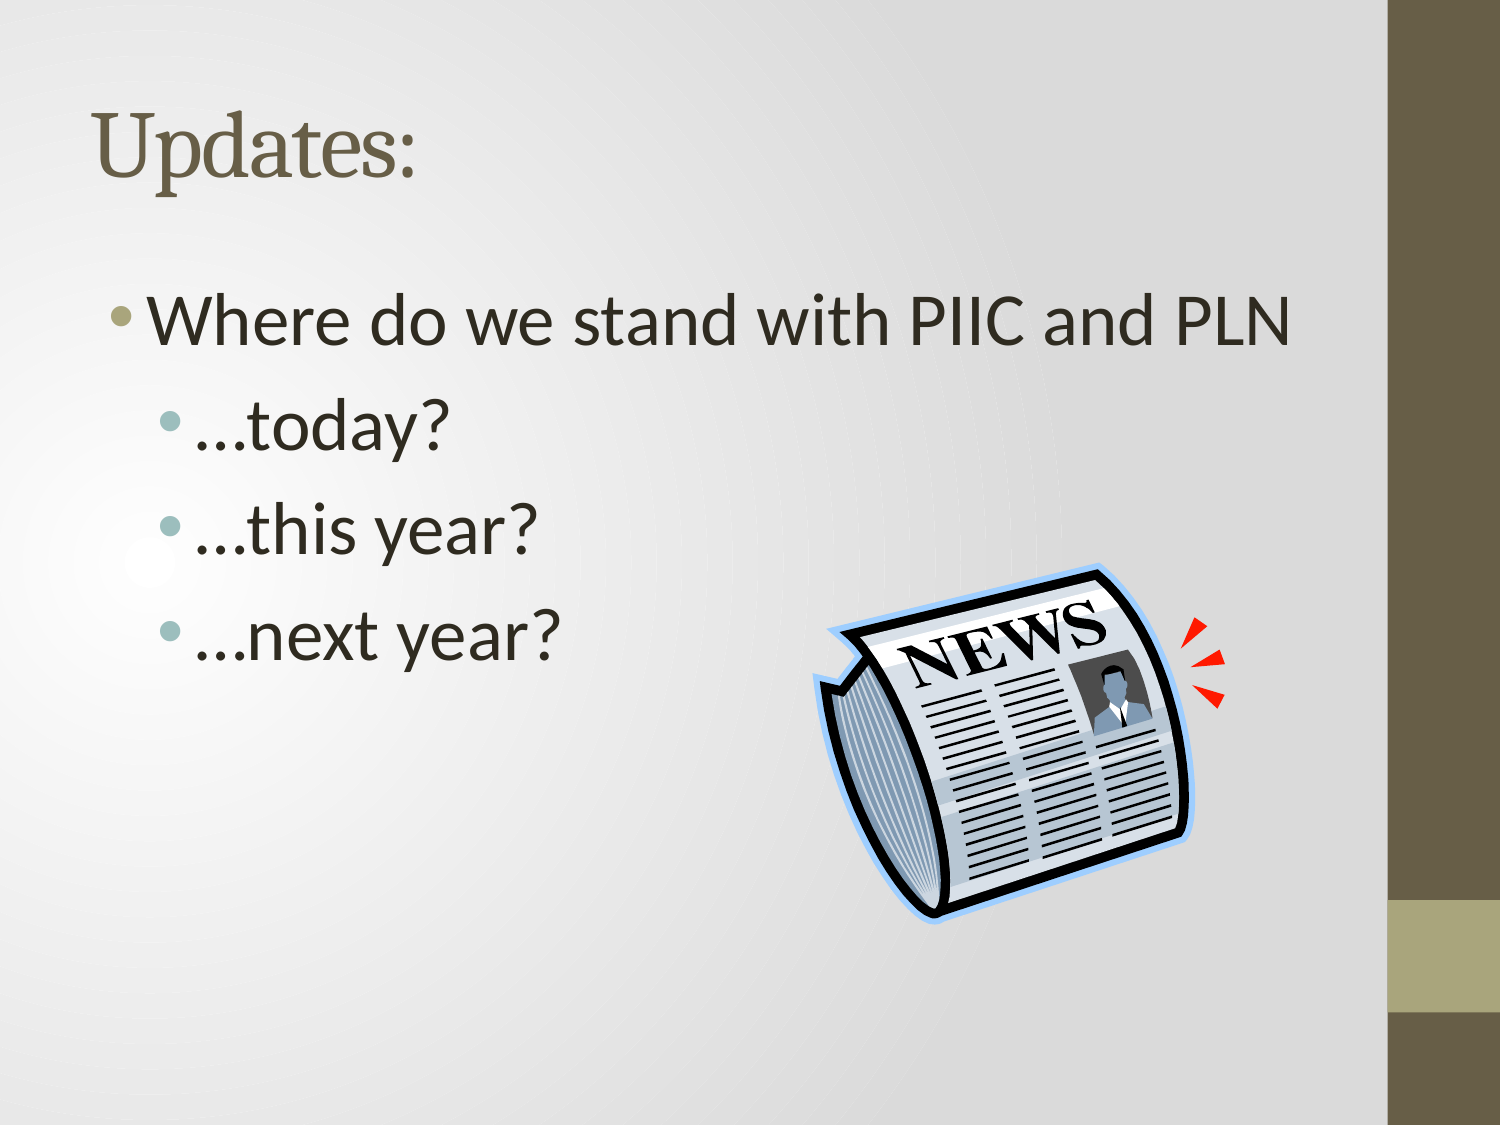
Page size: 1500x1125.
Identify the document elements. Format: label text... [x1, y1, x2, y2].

picture [811, 561, 1226, 926]
list Where do we stand with PIIC and PLN …today? …this year? …next year? [75, 262, 1325, 1050]
title Updates: [75, 45, 1325, 233]
